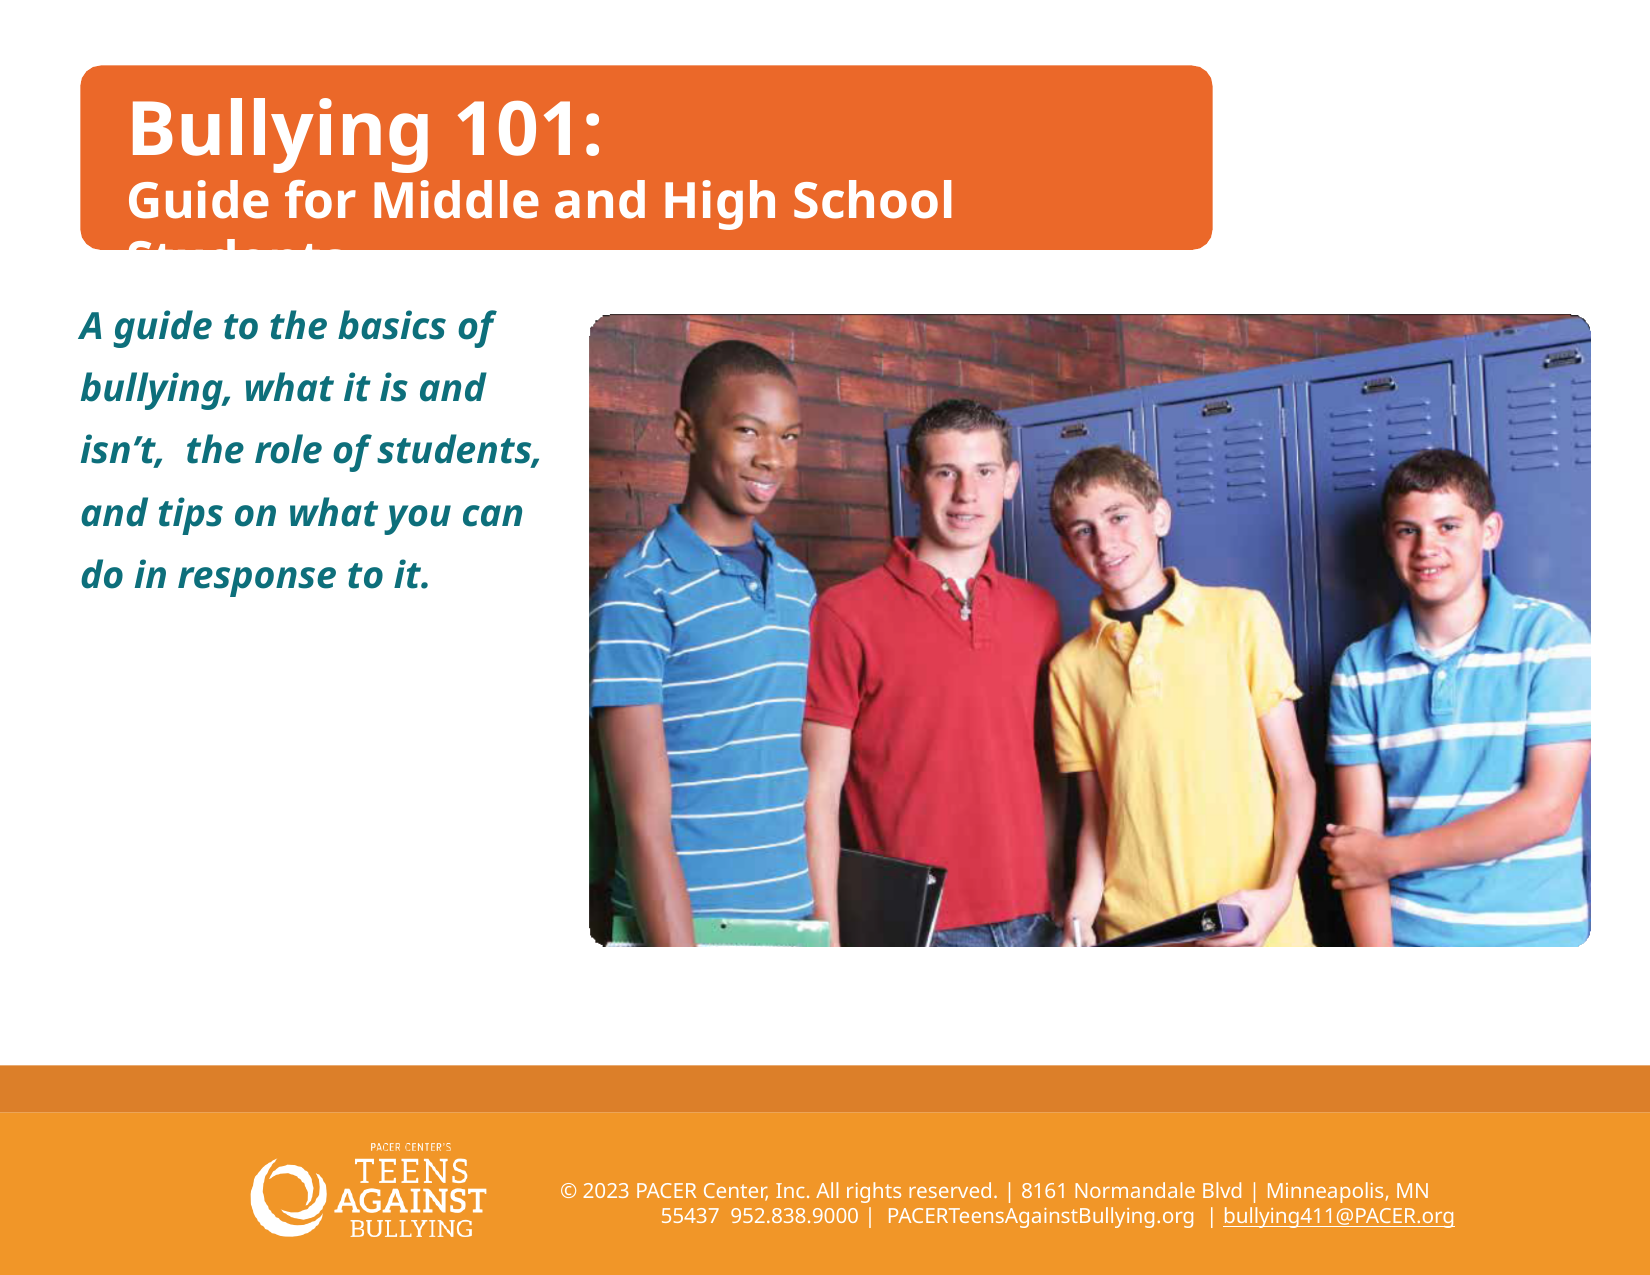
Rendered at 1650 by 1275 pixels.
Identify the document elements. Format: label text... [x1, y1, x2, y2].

text_box [587, 312, 1591, 947]
footer © 2023 PACER Center, Inc. All rights reserved. | 8161 Normandale Blvd | Minneapolis, MN 55437 952.838.9000 | PACERTeensAgainstBullying.org | bullying411@PACER.org [558, 1177, 1468, 1275]
text_box A guide to the basics of bullying, what it is and isn’t, the role of students, and tips on what you can do in response to it. [78, 283, 558, 596]
text_box [0, 1065, 1650, 1113]
title Bullying 101: Guide for Middle and High School Students [123, 79, 1169, 295]
text_box [250, 1143, 487, 1237]
text_box [80, 65, 1213, 250]
